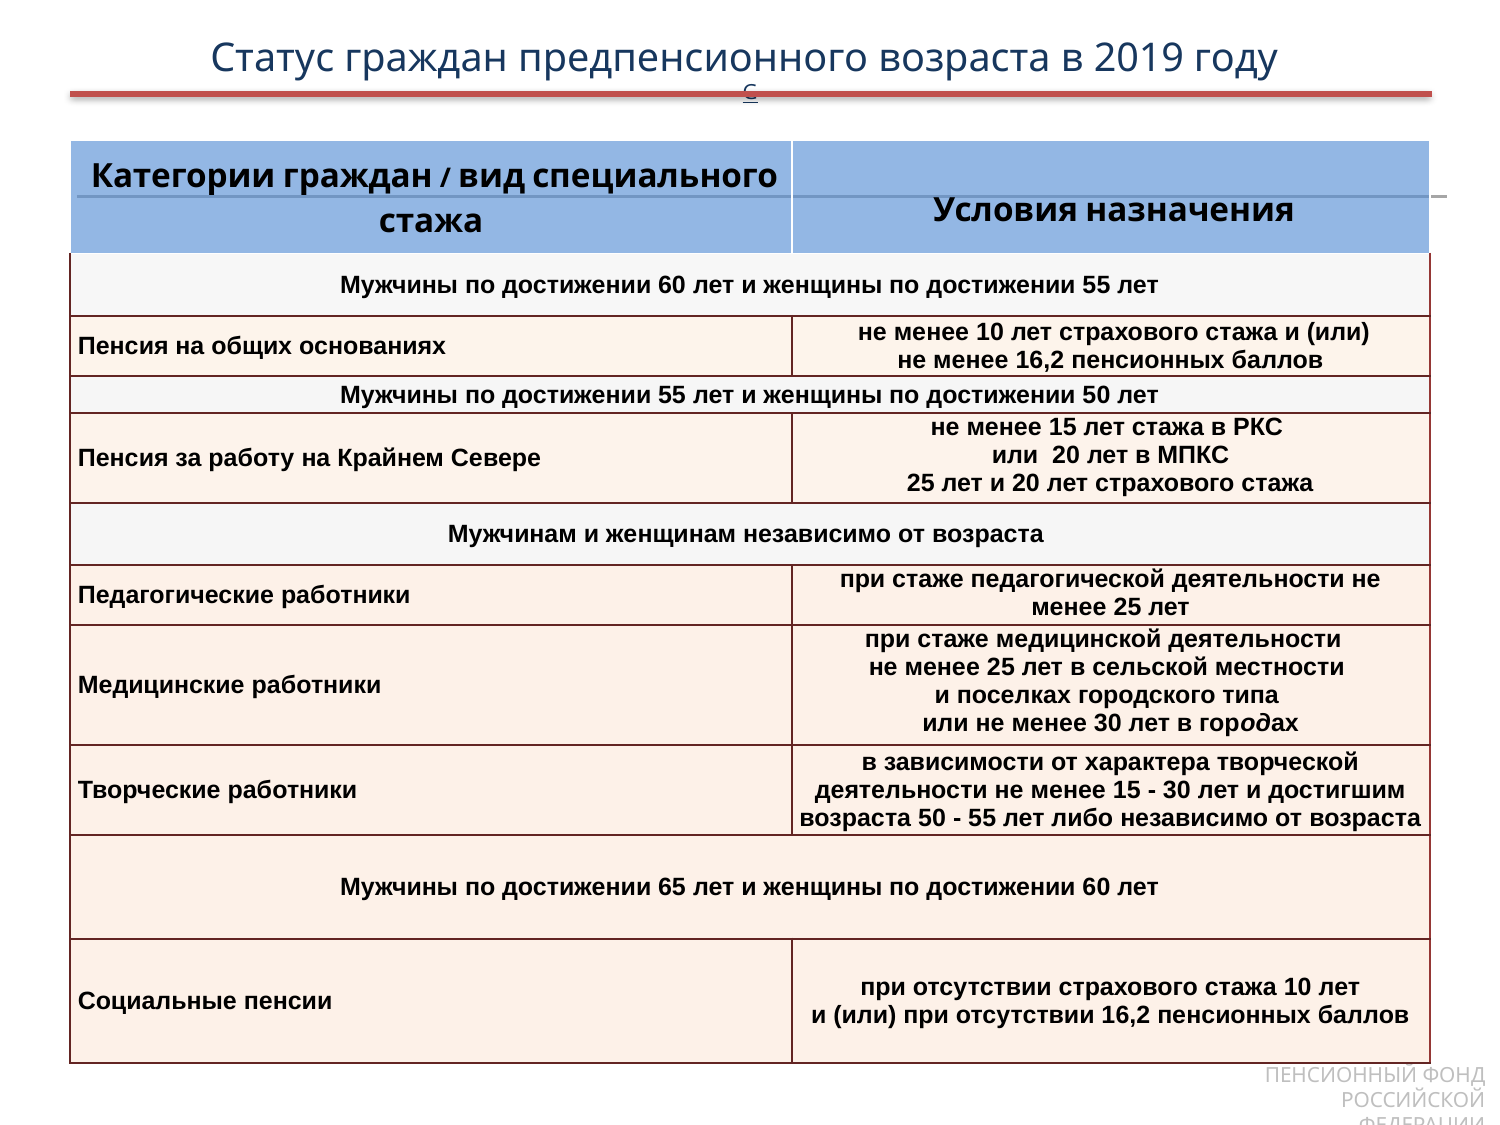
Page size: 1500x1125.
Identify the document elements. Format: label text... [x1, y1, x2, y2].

table_cell Медицинские работники [71, 626, 791, 744]
table_header Условия назначения [793, 141, 1429, 253]
text_box Статус граждан предпенсионного возраста в 2019 году G [0, 24, 1500, 112]
table_cell при стаже педагогической деятельности не менее 25 лет [793, 566, 1429, 624]
table_cell Мужчины по достижении 60 лет и женщины по достижении 55 лет [71, 254, 1429, 315]
table_cell Пенсия на общих основаниях [71, 317, 791, 375]
table_cell в зависимости от характера творческой деятельности не менее 15 - 30 лет и достигшим возраста 50 - 55 лет либо независимо от возраста [793, 746, 1429, 834]
table_cell Мужчины по достижении 55 лет и женщины по достижении 50 лет [71, 377, 1429, 412]
table_cell не менее 10 лет страхового стажа и (или) не менее 16,2 пенсионных баллов [793, 317, 1429, 375]
table_cell Мужчины по достижении 65 лет и женщины по достижении 60 лет [71, 836, 1429, 938]
table_cell Педагогические работники [71, 566, 791, 624]
table_cell Пенсия за работу на Крайнем Севере [71, 414, 791, 502]
table_header Категории граждан / вид специального стажа [71, 141, 791, 253]
table_cell Творческие работники [71, 746, 791, 834]
table_cell при отсутствии страхового стажа 10 лет и (или) при отсутствии 16,2 пенсионных баллов [793, 940, 1429, 1062]
table_cell при стаже медицинской деятельности не менее 25 лет в сельской местности и поселках городского типа или не менее 30 лет в городах [793, 626, 1429, 744]
table_cell Социальные пенсии [71, 940, 791, 1062]
table_cell Мужчинам и женщинам независимо от возраста [71, 504, 1429, 564]
table_cell не менее 15 лет стажа в РКС или 20 лет в МПКС 25 лет и 20 лет страхового стажа [793, 414, 1429, 502]
